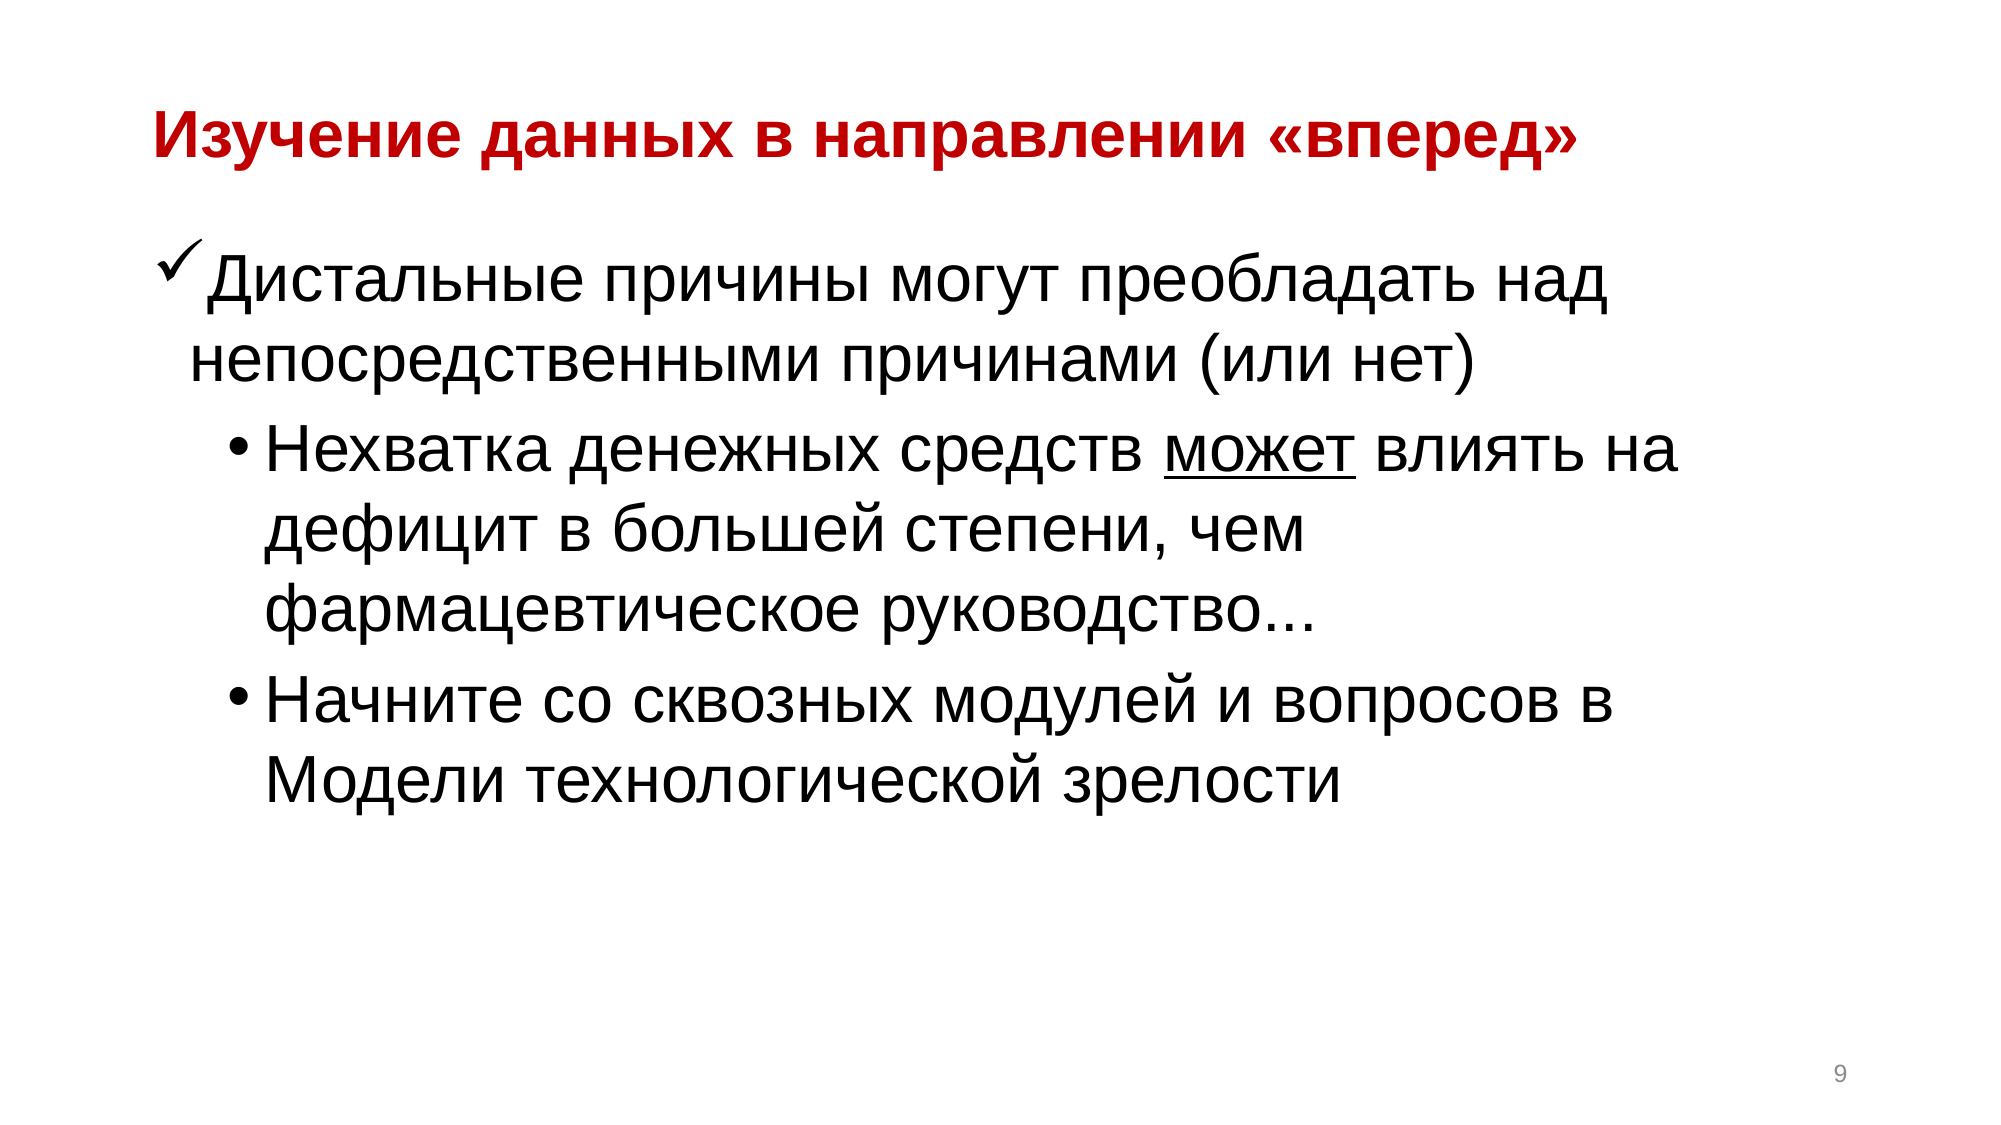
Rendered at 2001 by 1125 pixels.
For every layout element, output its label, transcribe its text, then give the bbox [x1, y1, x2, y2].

title Изучение данных в направлении «вперед» [137, 22, 1863, 226]
slide_number 9 [1412, 1042, 1863, 1103]
list Дистальные причины могут преобладать над непосредственными причинами (или нет) Нехватка денежных средств может влиять на дефицит в большей степени, чем фармацевтическое руководство... Начните со сквозных модулей и вопросов в Модели технологической зрелости [137, 226, 1863, 1014]
